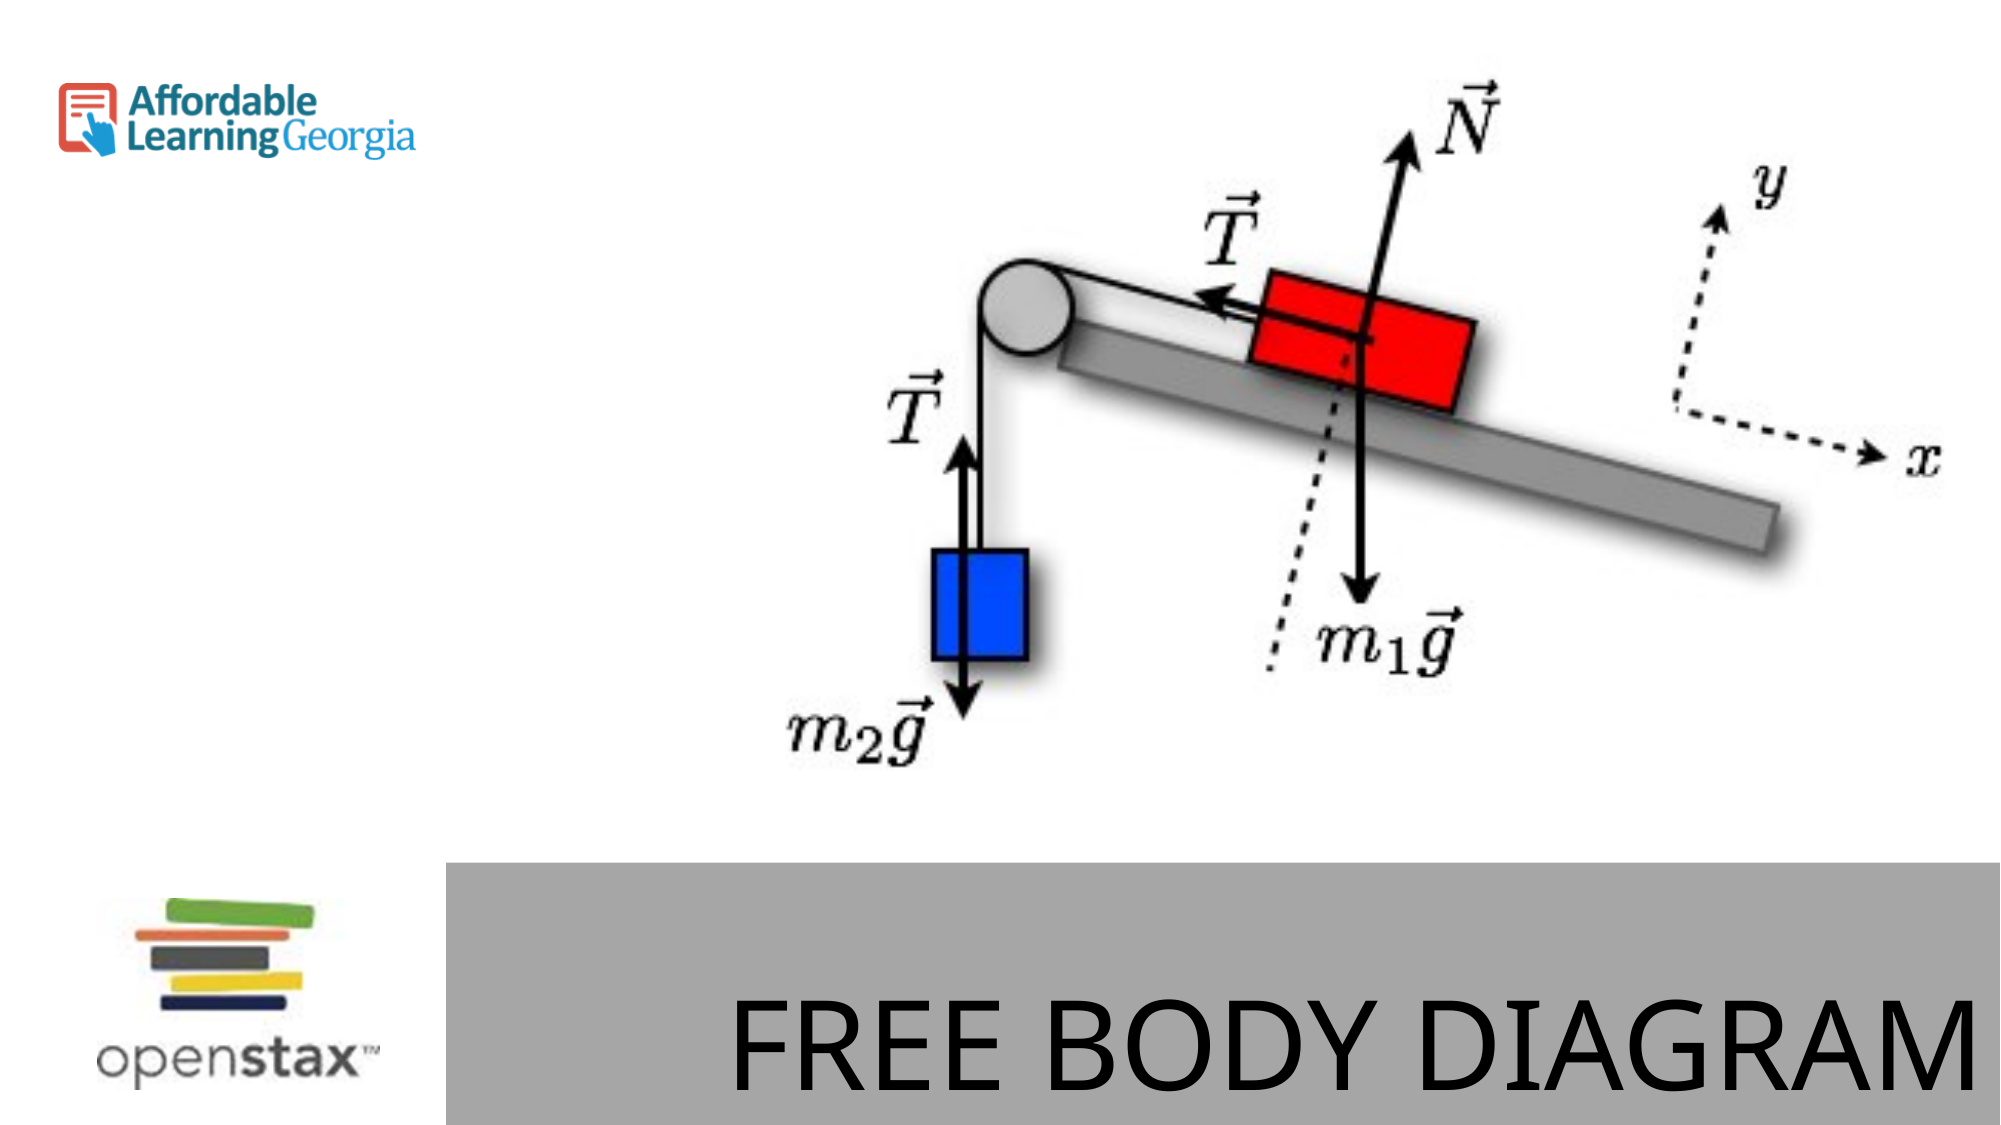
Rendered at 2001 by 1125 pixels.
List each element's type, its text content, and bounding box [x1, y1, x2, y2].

picture [57, 83, 420, 161]
title FREE BODY DIAGRAM [446, 862, 2000, 1125]
picture [97, 898, 380, 1090]
picture [738, 7, 2000, 863]
